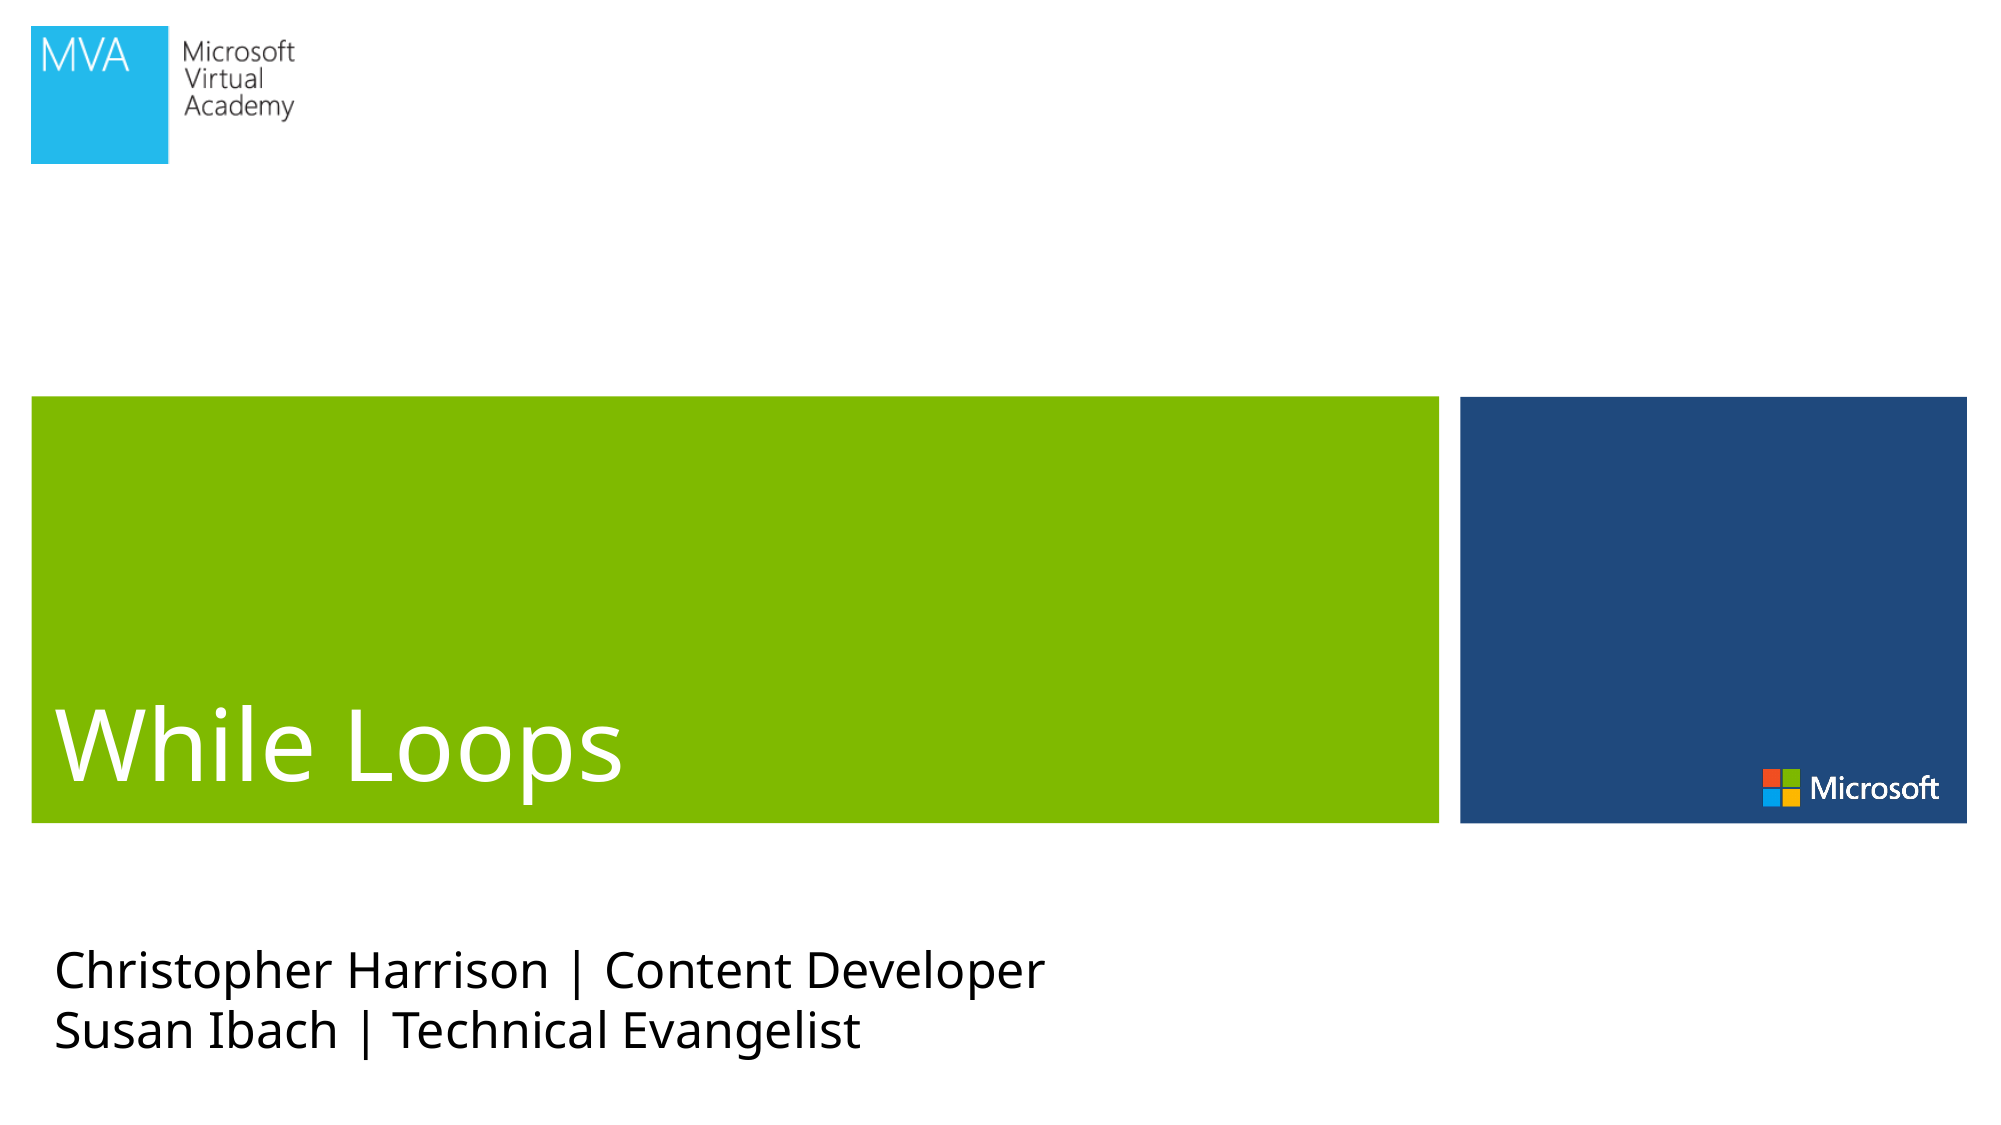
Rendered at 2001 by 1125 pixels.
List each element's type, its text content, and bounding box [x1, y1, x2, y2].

title While Loops [31, 396, 1440, 824]
picture [31, 26, 374, 164]
subtitle Christopher Harrison | Content Developer Susan Ibach | Technical Evangelist [31, 841, 1440, 1082]
picture [1760, 759, 1947, 815]
